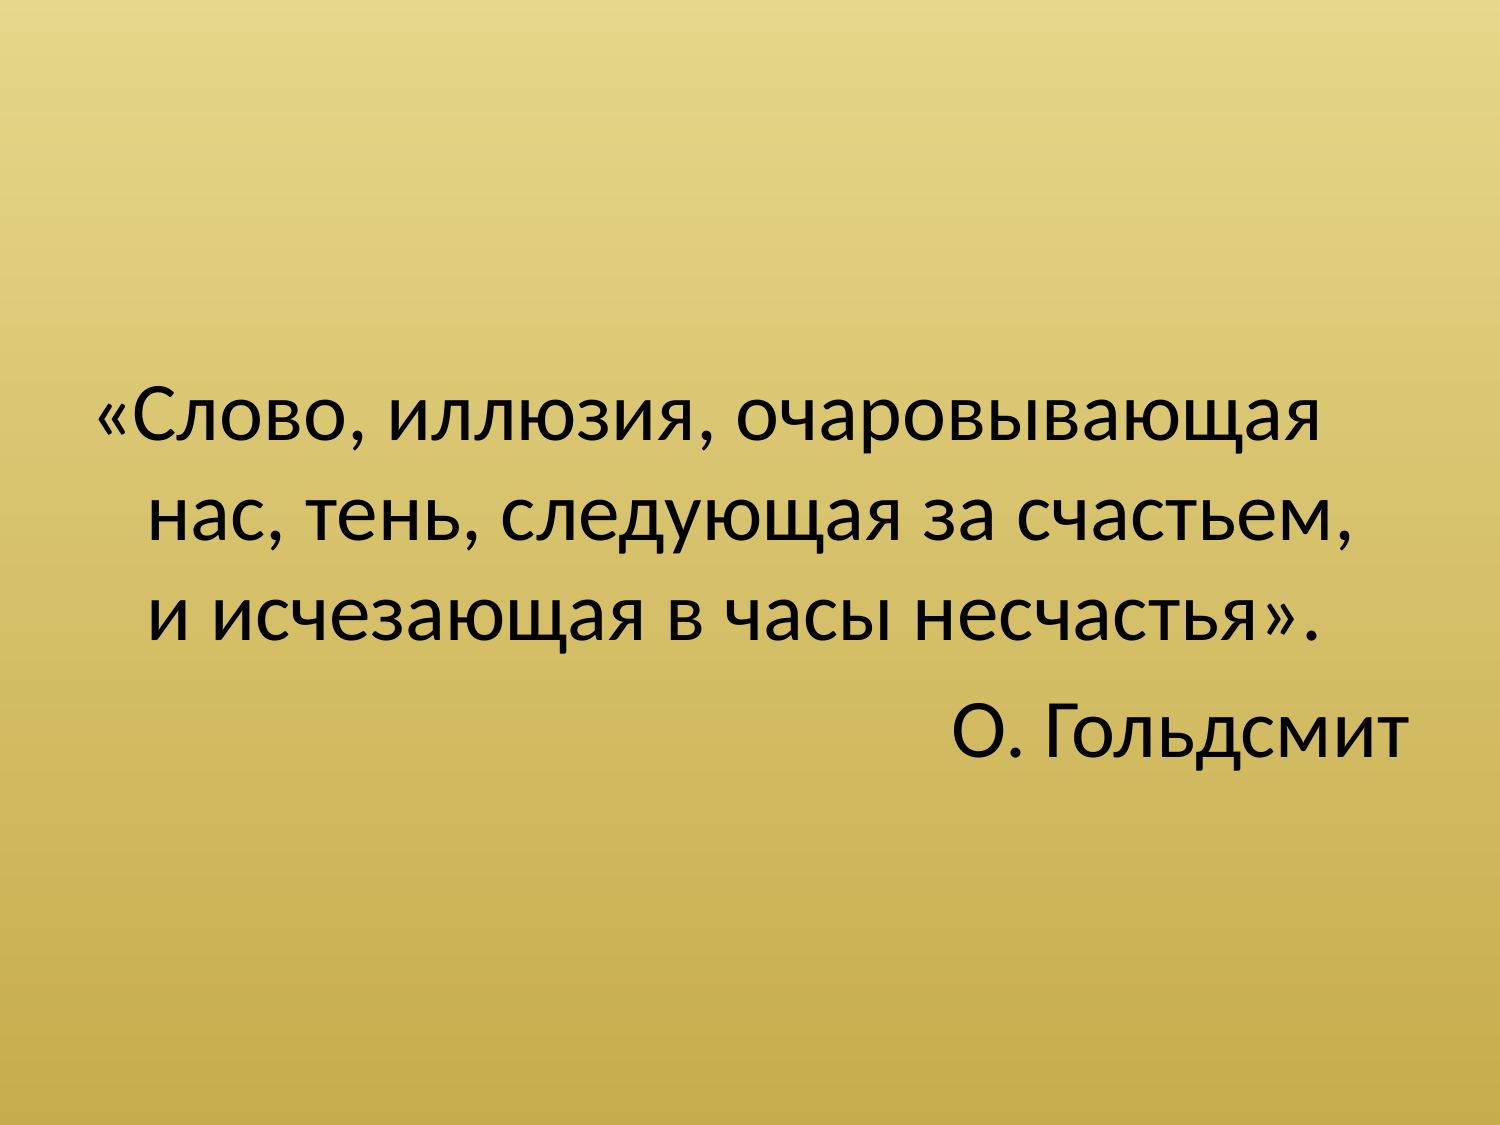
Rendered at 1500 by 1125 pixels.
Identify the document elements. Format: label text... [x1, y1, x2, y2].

list «Слово, иллюзия, очаровывающая нас, тень, следующая за счастьем, и исчезающая в часы несчастья». О. Гольдсмит [75, 350, 1425, 1005]
